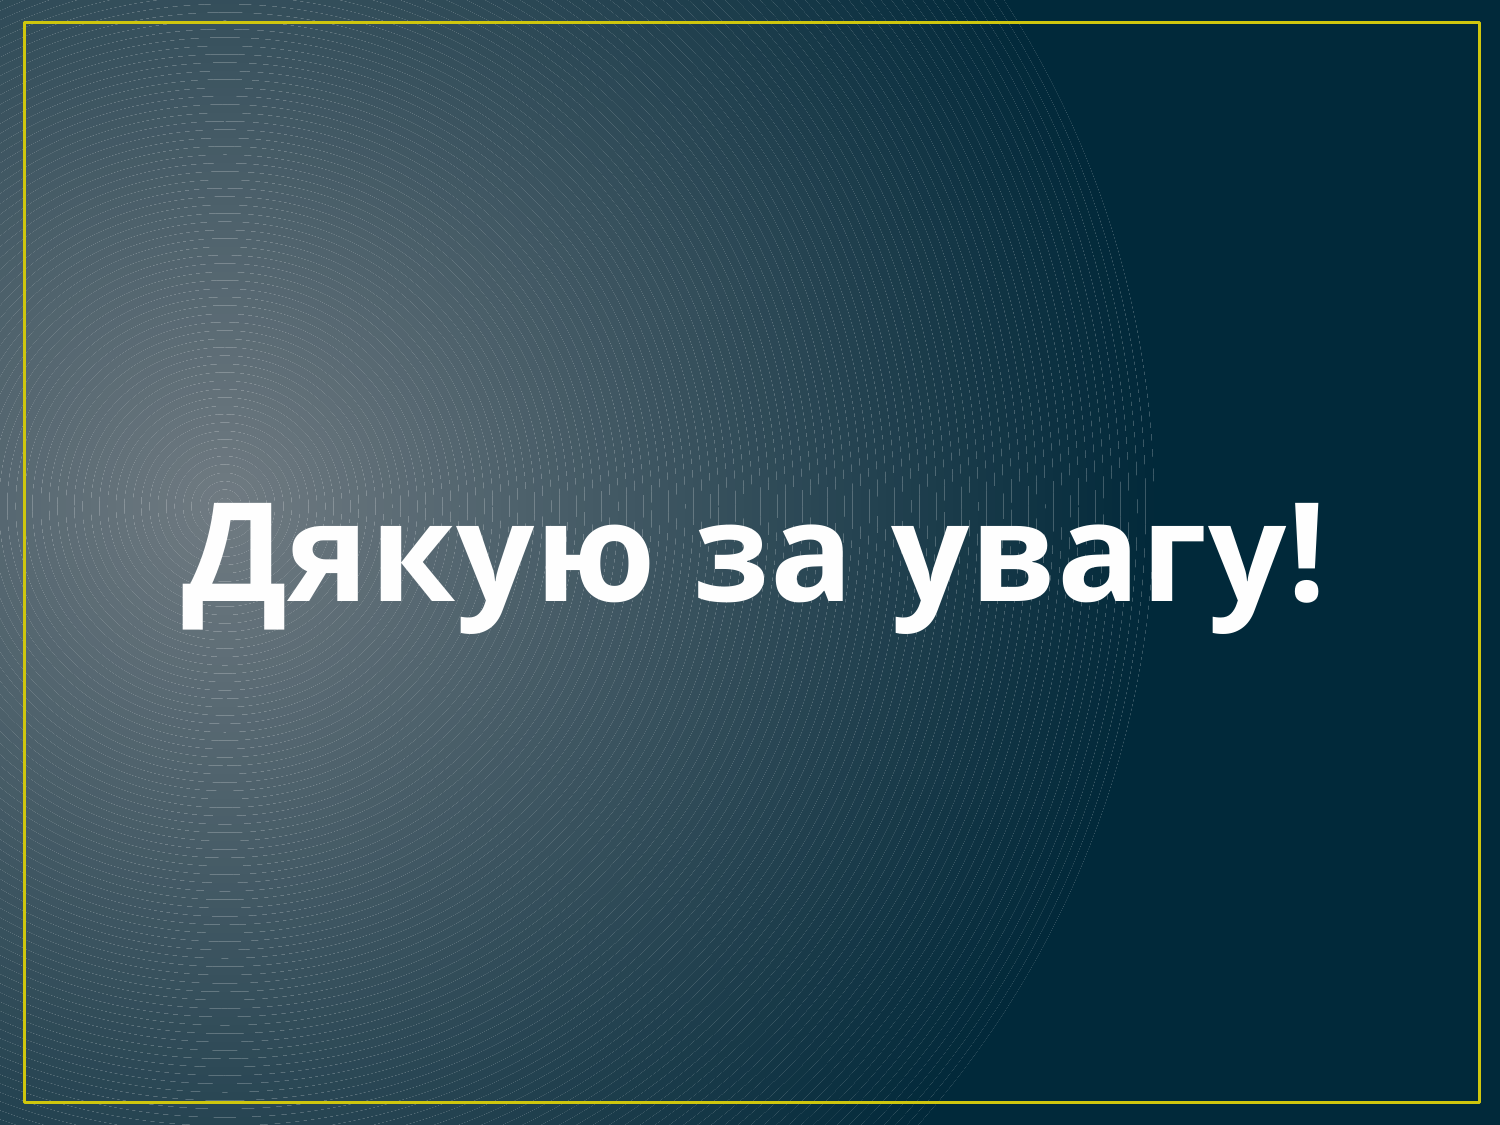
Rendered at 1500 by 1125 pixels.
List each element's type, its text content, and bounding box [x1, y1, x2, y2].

title Дякую за увагу! [81, 290, 1432, 727]
